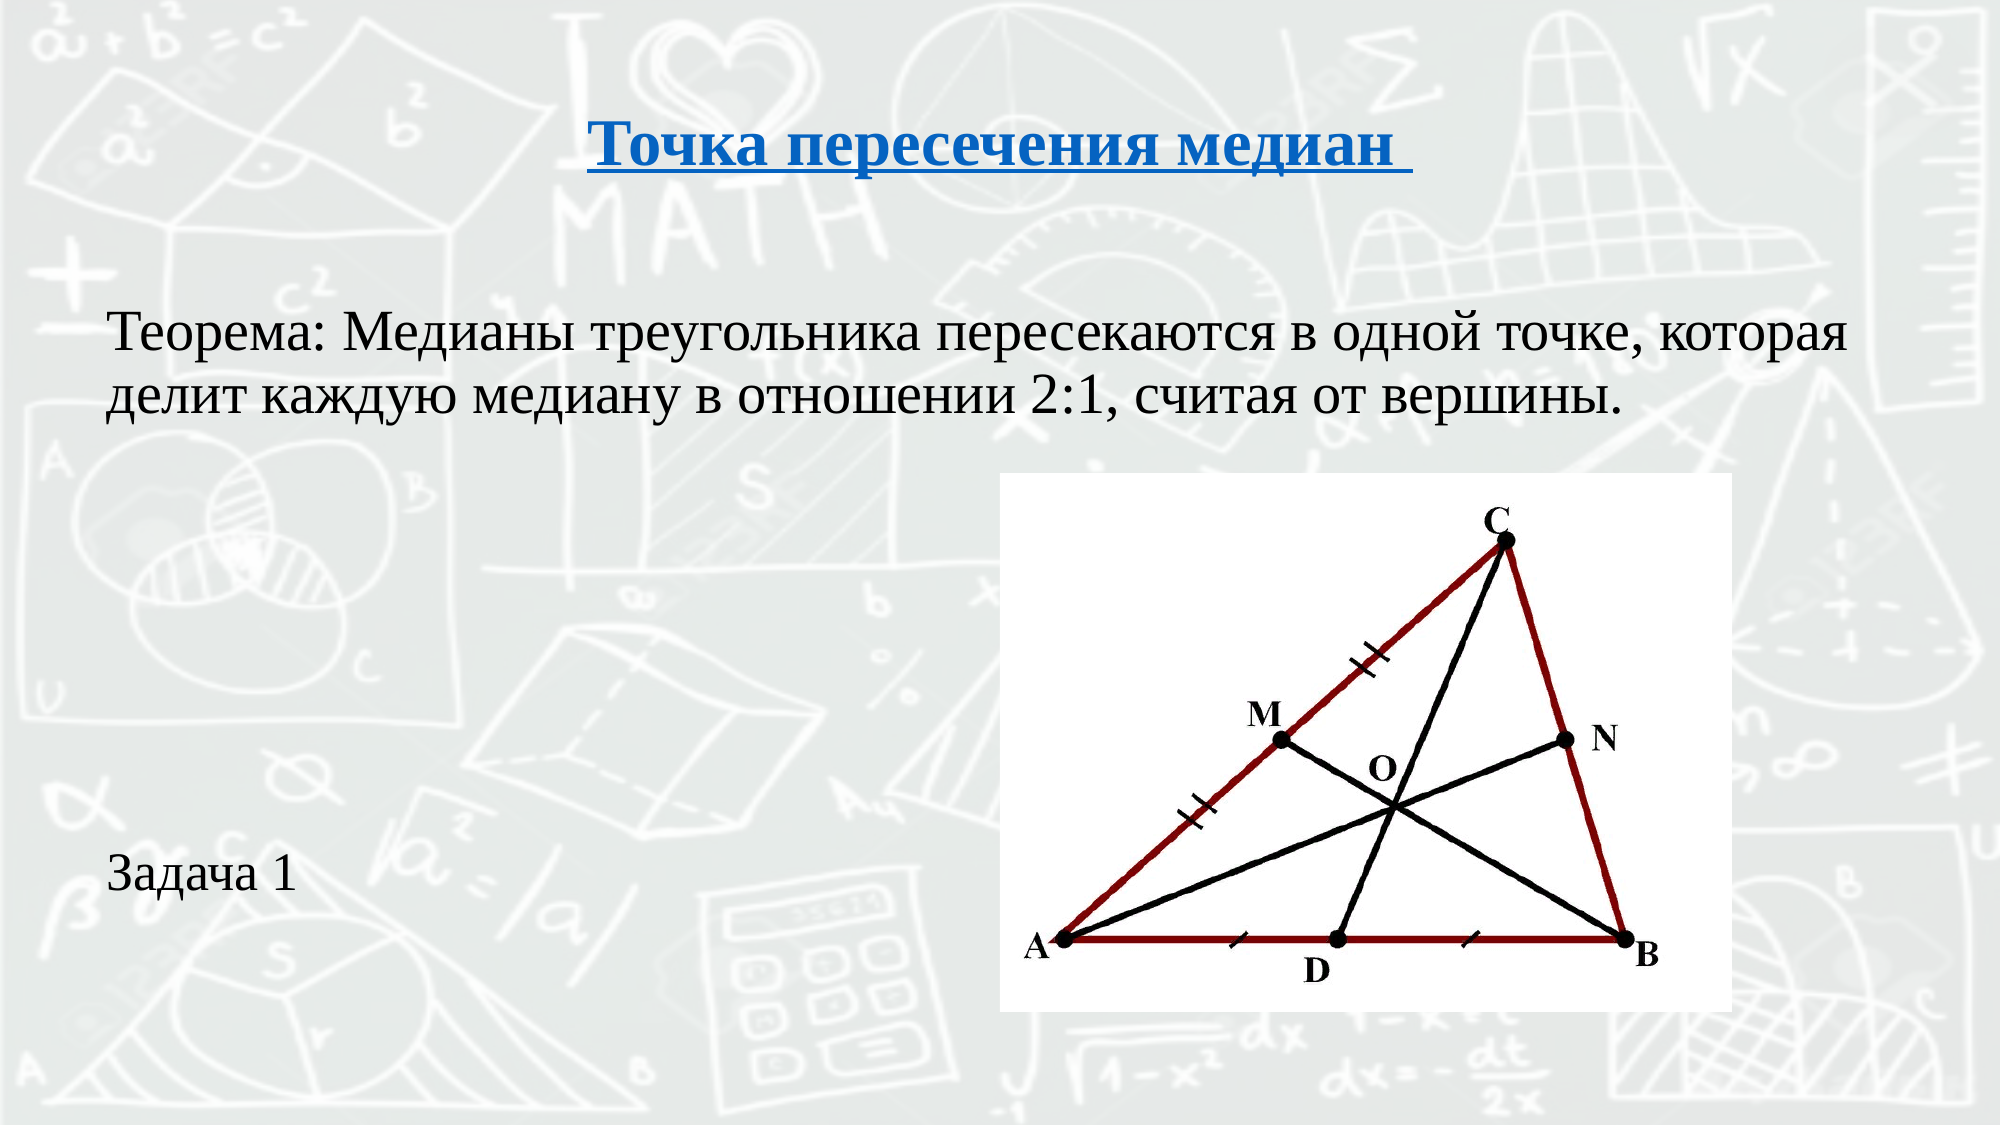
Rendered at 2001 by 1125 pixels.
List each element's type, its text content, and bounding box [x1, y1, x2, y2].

list Теорема: Медианы треугольника пересекаются в одной точке, которая делит каждую медиану в отношении 2:1, считая от вершины. Задача 1 [91, 293, 1909, 985]
picture [999, 473, 1732, 1012]
title Точка пересечения медиан [91, 59, 1909, 228]
